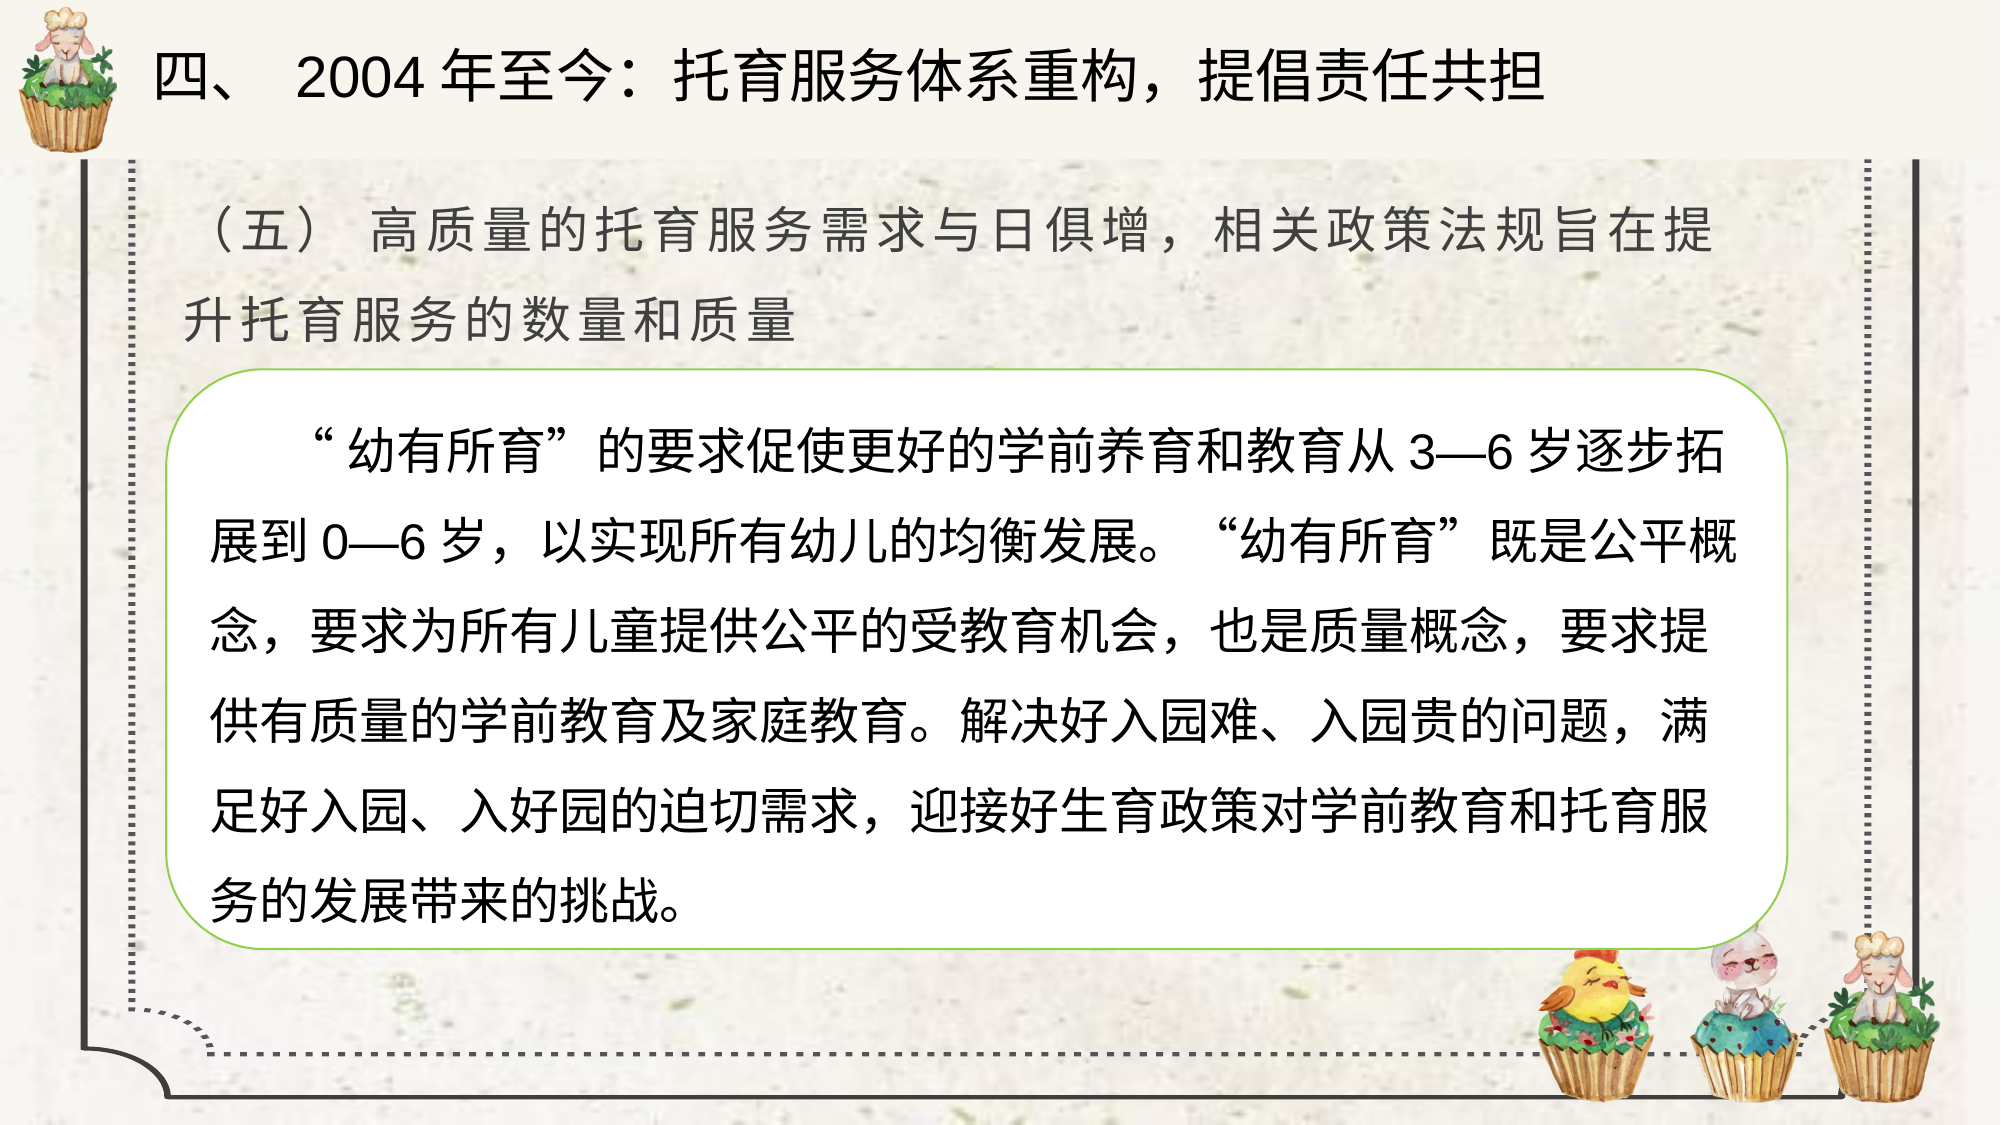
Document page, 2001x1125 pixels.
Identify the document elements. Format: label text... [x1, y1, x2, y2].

text_box [0, 0, 2000, 160]
picture [0, 160, 2000, 1125]
text_box “幼有所育”的要求促使更好的学前养育和教育从3—6岁逐步拓展到0—6岁，以实现所有幼儿的均衡发展。“幼有所育”既是公平概念，要求为所有儿童提供公平的受教育机会，也是质量概念，要求提供有质量的学前教育及家庭教育。解决好入园难、入园贵的问题，满足好入园、入好园的迫切需求，迎接好生育政策对学前教育和托育服务的发展带来的挑战。 [165, 368, 1789, 951]
text_box （五） 高质量的托育服务需求与日俱增，相关政策法规旨在提升托育服务的数量和质量 [169, 161, 1784, 309]
text_box 四、 2004年至今：托育服务体系重构，提倡责任共担 [137, 3, 2000, 118]
picture [11, 0, 117, 153]
